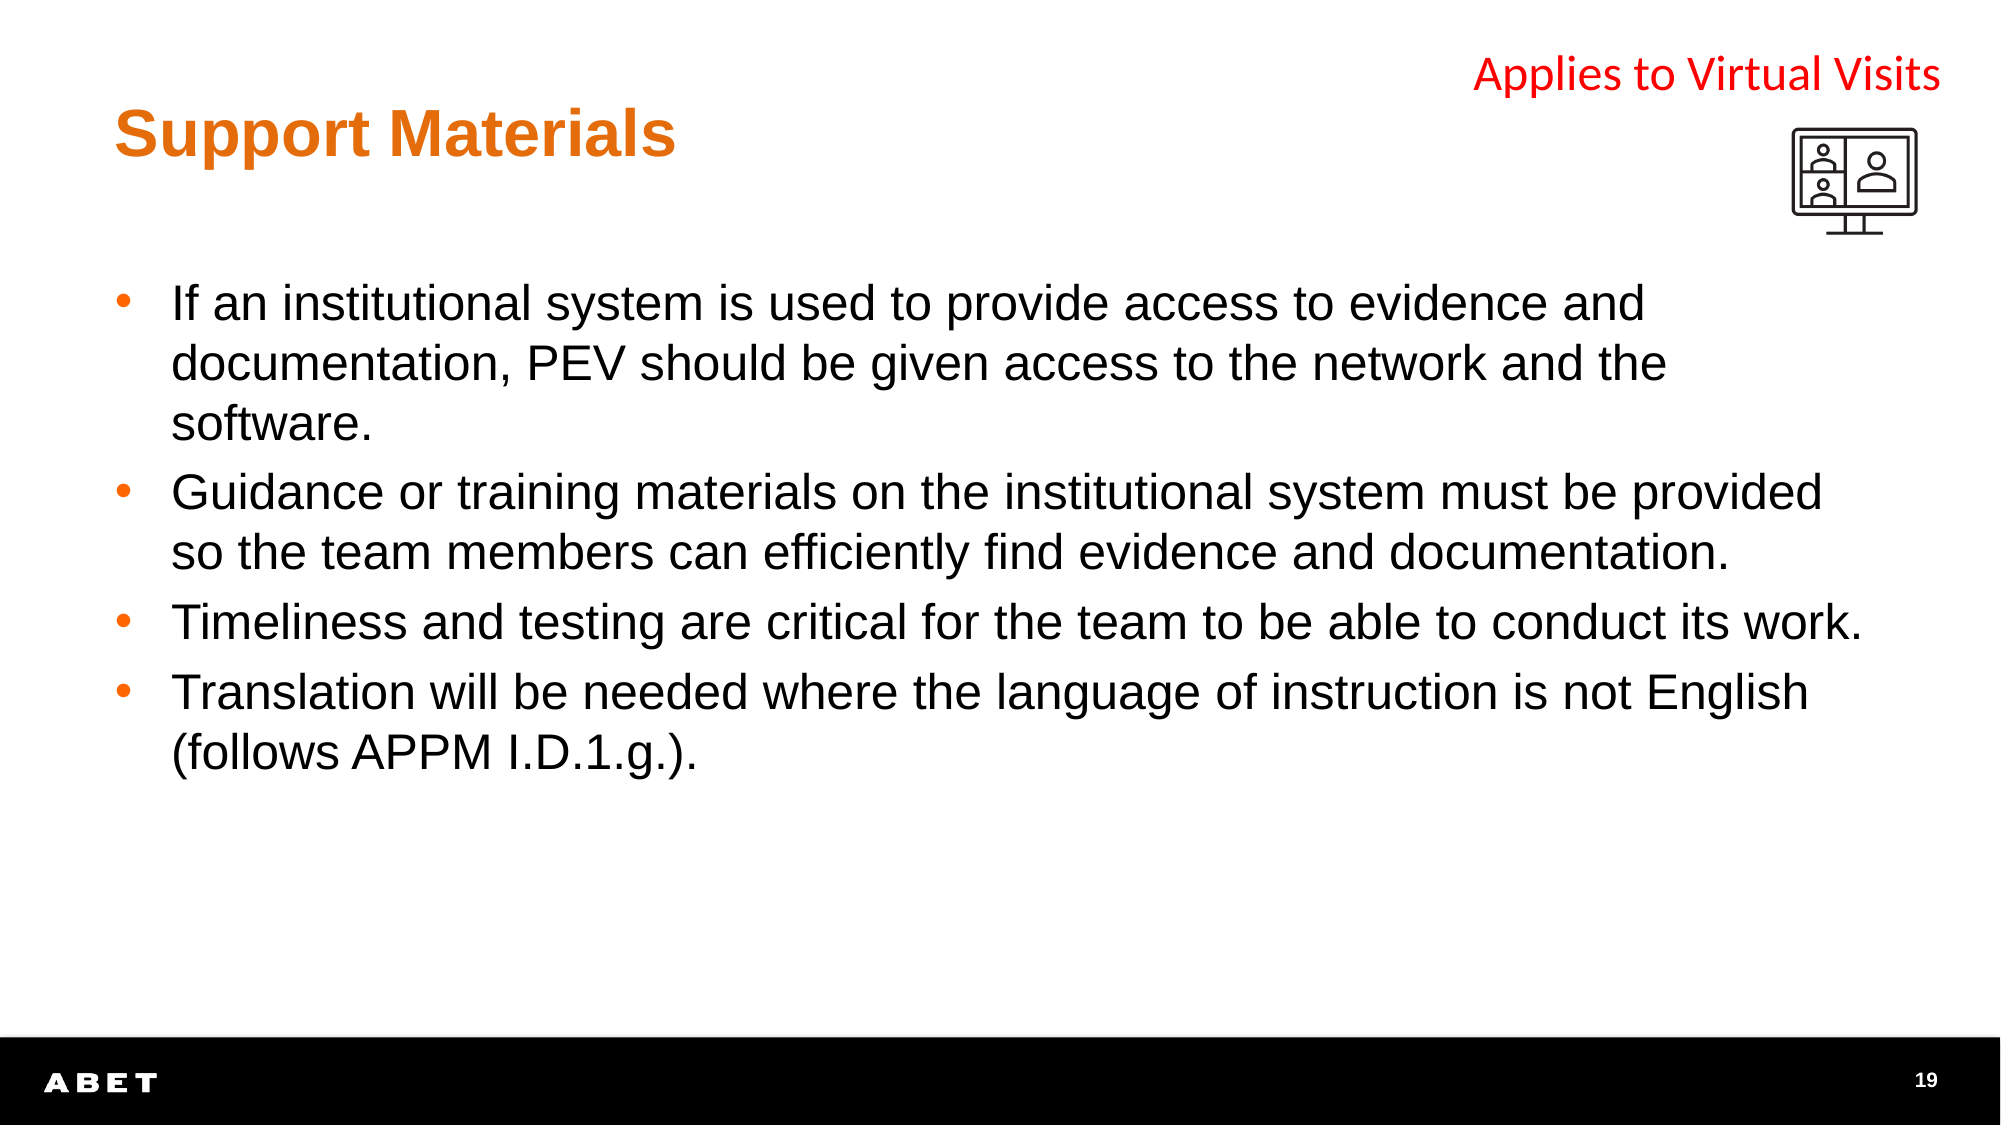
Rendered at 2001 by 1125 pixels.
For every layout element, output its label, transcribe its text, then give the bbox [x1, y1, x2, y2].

picture [16, 1052, 184, 1113]
text_box Applies to Virtual Visits [1458, 32, 1957, 108]
list If an institutional system is used to provide access to evidence and documentation, PEV should be given access to the network and the software. Guidance or training materials on the institutional system must be provided so the team members can efficiently find evidence and documentation. Timeliness and testing are critical for the team to be able to conduct its work. Translation will be needed where the language of instruction is not English (follows APPM I.D.1.g.). [99, 262, 1900, 975]
picture [1779, 103, 1930, 255]
title Support Materials [99, 82, 1774, 213]
